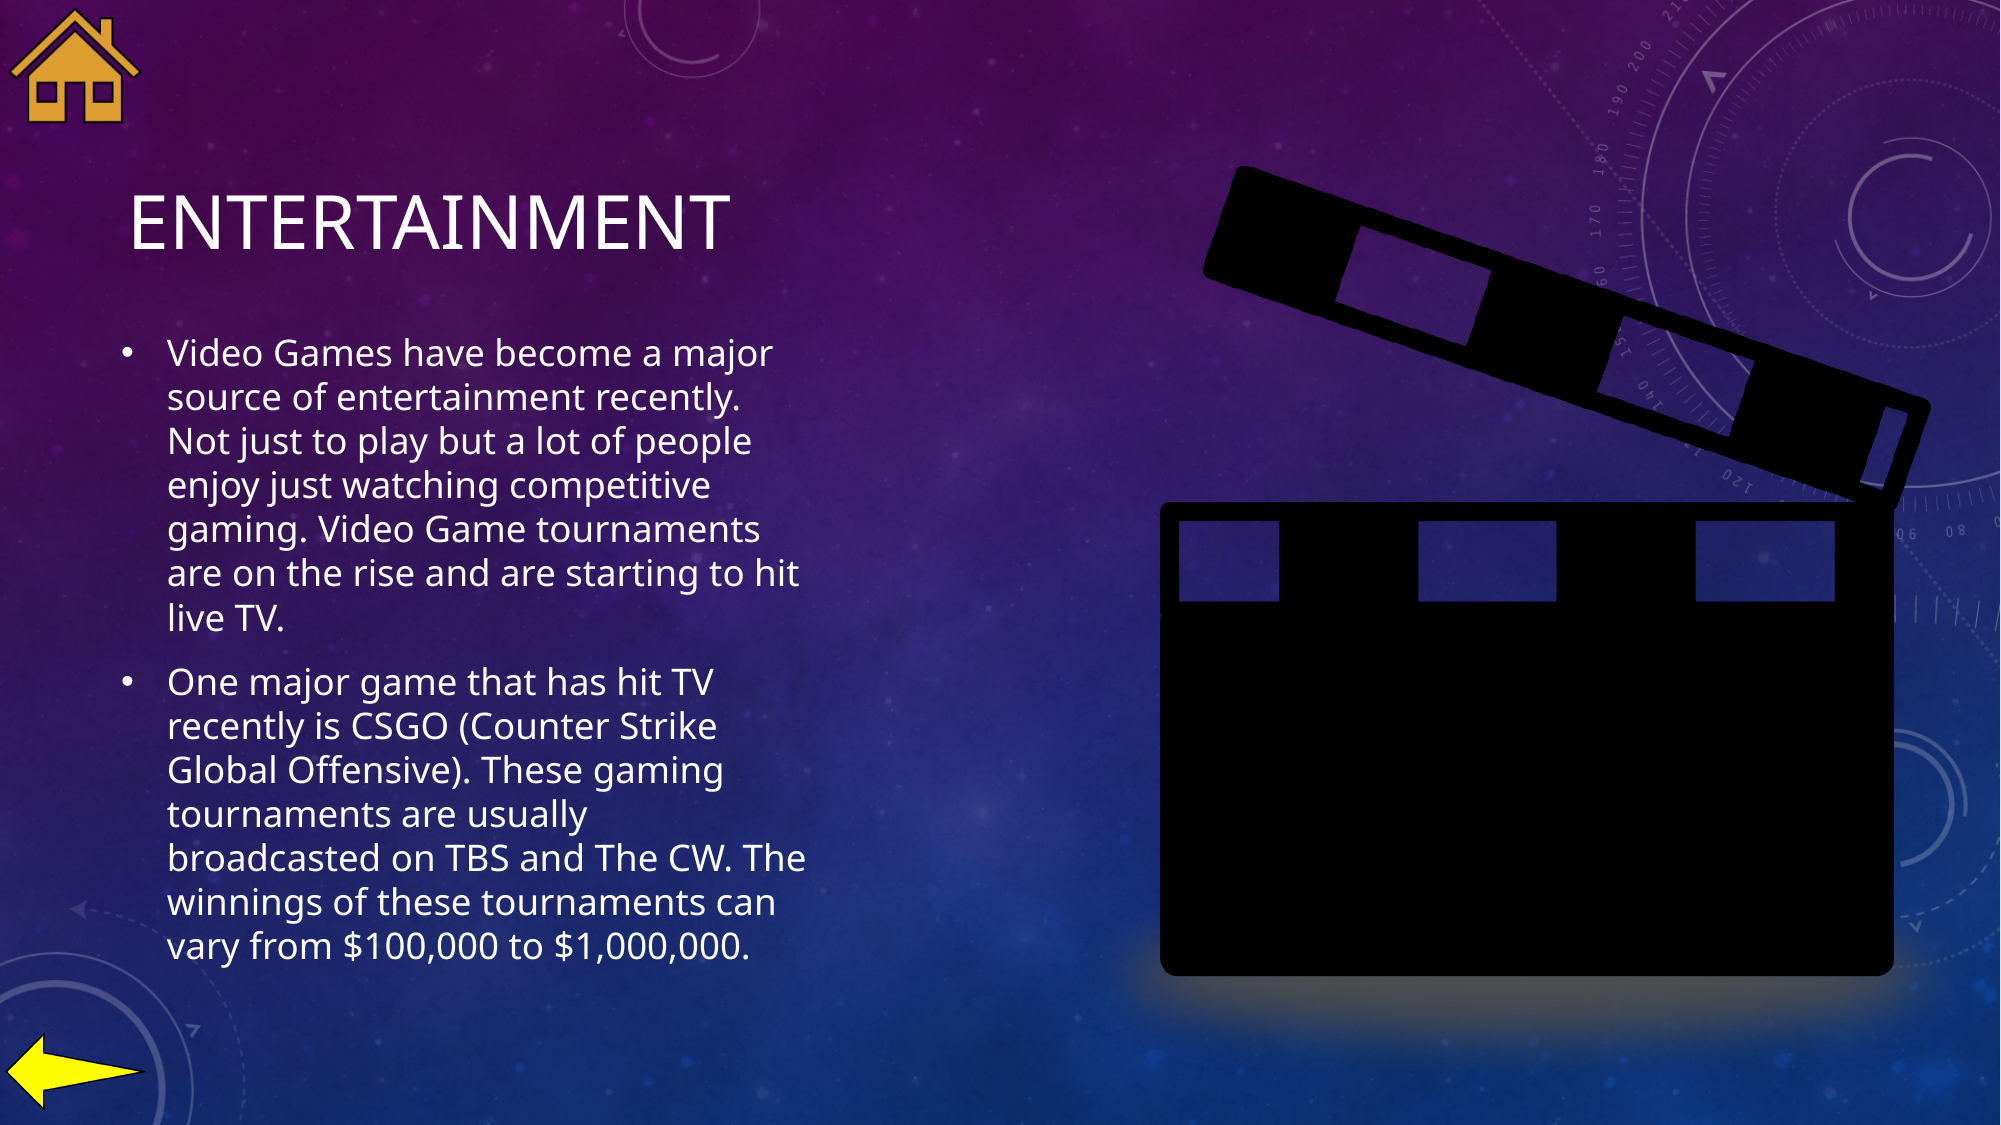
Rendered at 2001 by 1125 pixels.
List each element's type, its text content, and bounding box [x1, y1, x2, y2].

picture [0, 0, 2001, 1125]
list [1070, 140, 2000, 1071]
title Entertainment [112, 99, 1775, 339]
list Video Games have become a major source of entertainment recently. Not just to play but a lot of people enjoy just watching competitive gaming. Video Game tournaments are on the rise and are starting to hit live TV. One major game that has hit TV recently is CSGO (Counter Strike Global Offensive). These gaming tournaments are usually broadcasted on TBS and The CW. The winnings of these tournaments can vary from $100,000 to $1,000,000. [106, 304, 828, 993]
